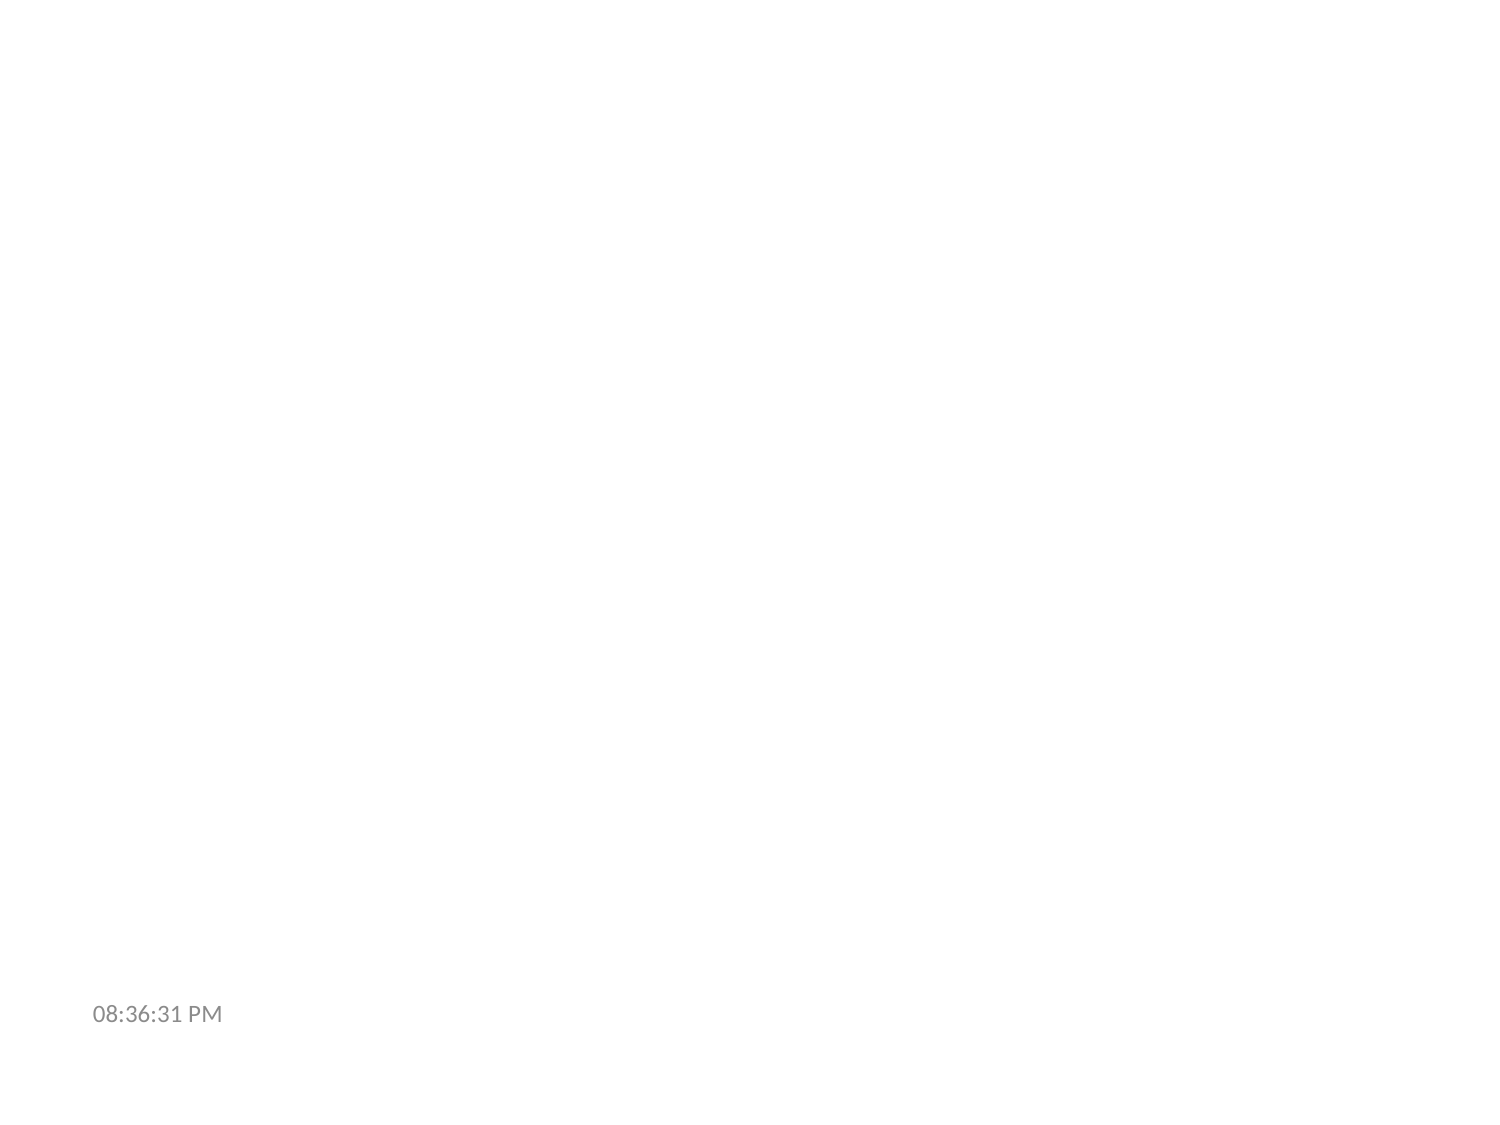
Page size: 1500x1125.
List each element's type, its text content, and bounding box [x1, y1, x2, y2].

text_box 3:35:09 PM [77, 982, 428, 1043]
